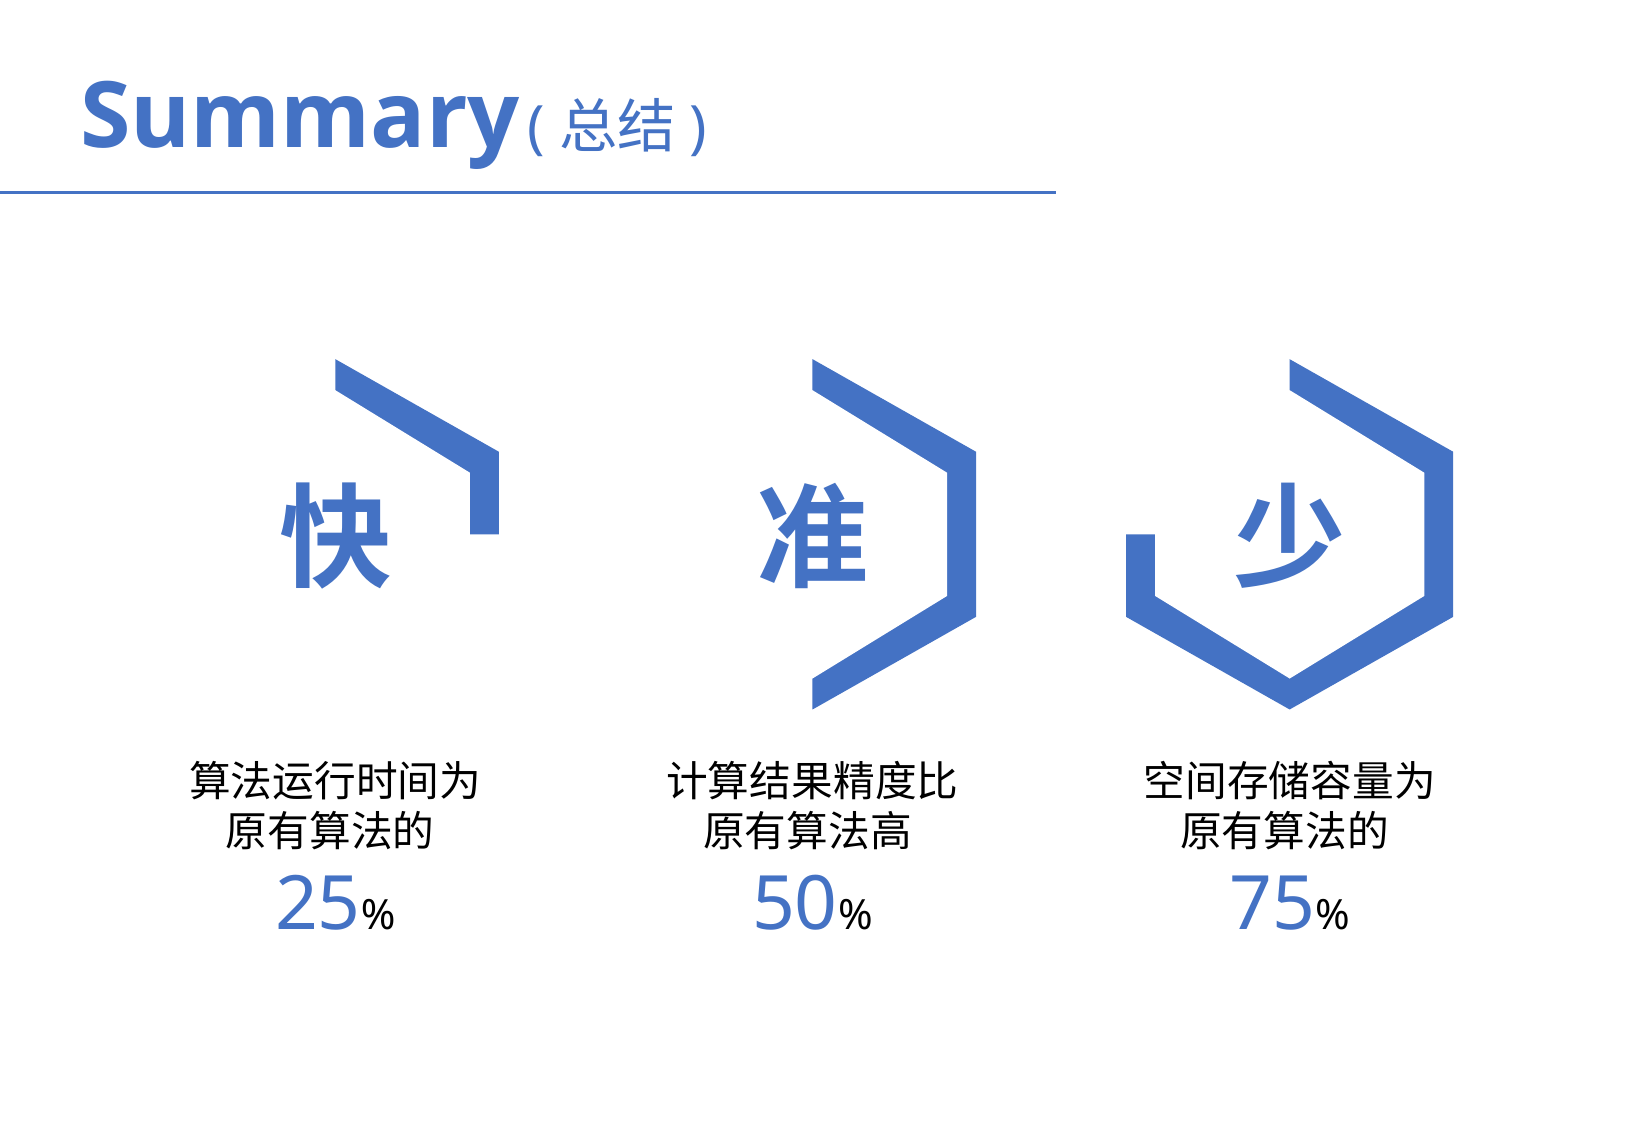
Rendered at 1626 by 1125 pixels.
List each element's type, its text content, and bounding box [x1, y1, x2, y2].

text_box [1153, 388, 1427, 681]
text_box 空间存储容量为原有算法的75% [1123, 746, 1456, 952]
text_box [198, 388, 473, 681]
text_box [675, 388, 950, 681]
text_box 快 [250, 458, 421, 609]
text_box [333, 357, 501, 537]
text_box [810, 357, 979, 712]
text_box 算法运行时间为原有算法的25% [169, 746, 502, 952]
list Summary (总结) [64, 48, 1371, 156]
text_box [1123, 357, 1456, 712]
text_box 计算结果精度比原有算法高50% [646, 746, 979, 952]
text_box 少 [1204, 458, 1375, 609]
text_box 准 [727, 458, 898, 609]
